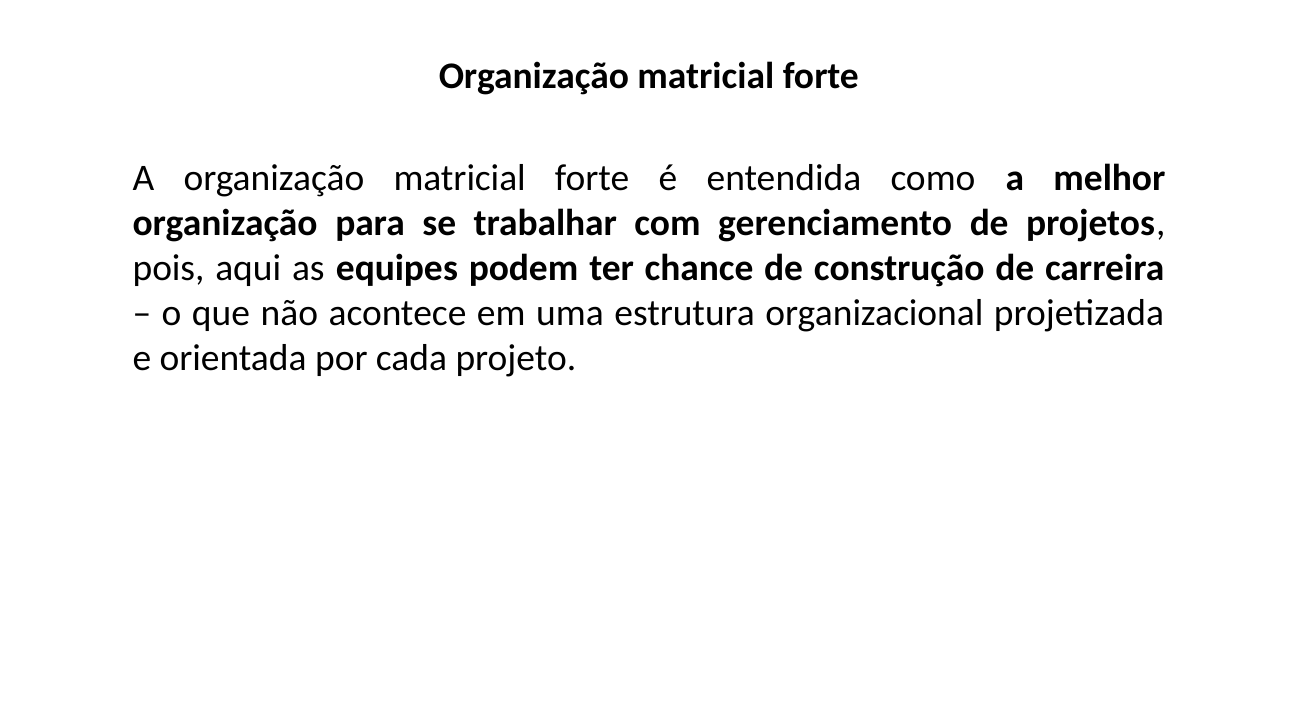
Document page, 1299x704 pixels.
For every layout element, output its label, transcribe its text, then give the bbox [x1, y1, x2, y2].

text_box [43, 155, 1240, 704]
text_box Organização matricial forte [0, 43, 1299, 104]
text_box A organização matricial forte é entendida como a melhor organização para se trabalhar com gerenciamento de projetos, pois, aqui as equipes podem ter chance de construção de carreira – o que não acontece em uma estrutura organizacional projetizada e orientada por cada projeto. [117, 145, 1181, 388]
